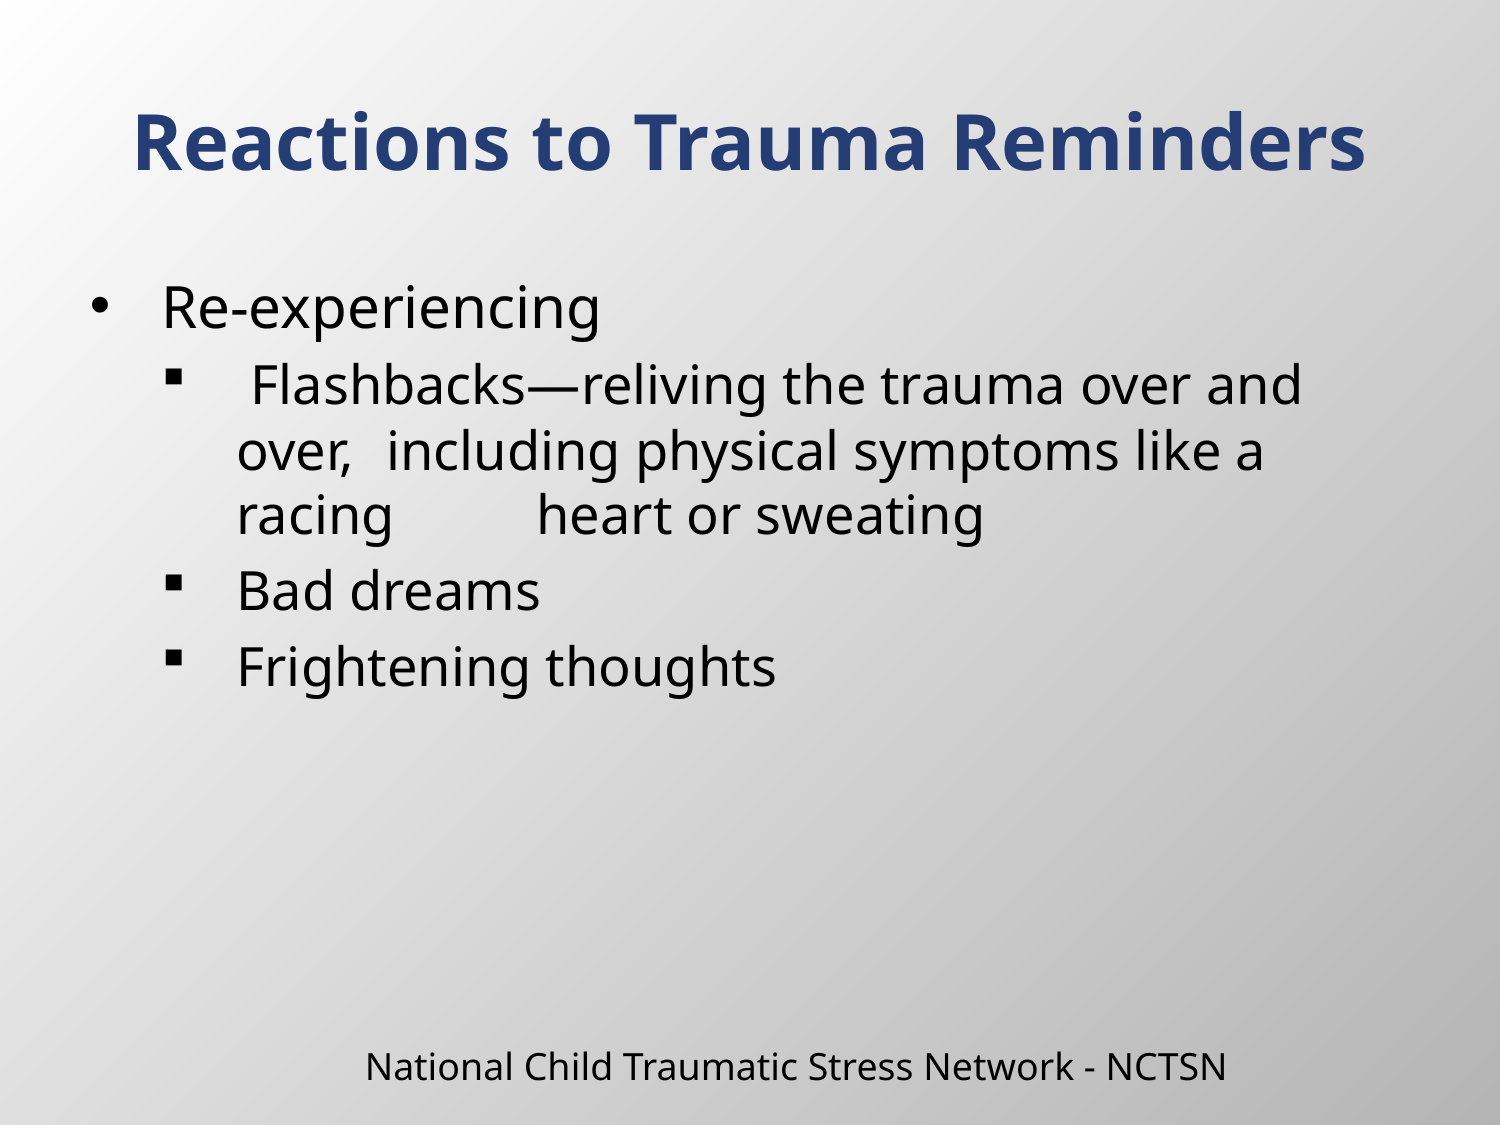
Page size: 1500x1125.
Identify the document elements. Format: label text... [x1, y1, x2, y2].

title Reactions to Trauma Reminders [75, 45, 1425, 233]
list Re-experiencing Flashbacks—reliving the trauma over and over, including physical symptoms like a racing heart or sweating Bad dreams Frightening thoughts [75, 262, 1425, 1035]
text_box National Child Traumatic Stress Network - NCTSN [349, 1035, 1457, 1096]
